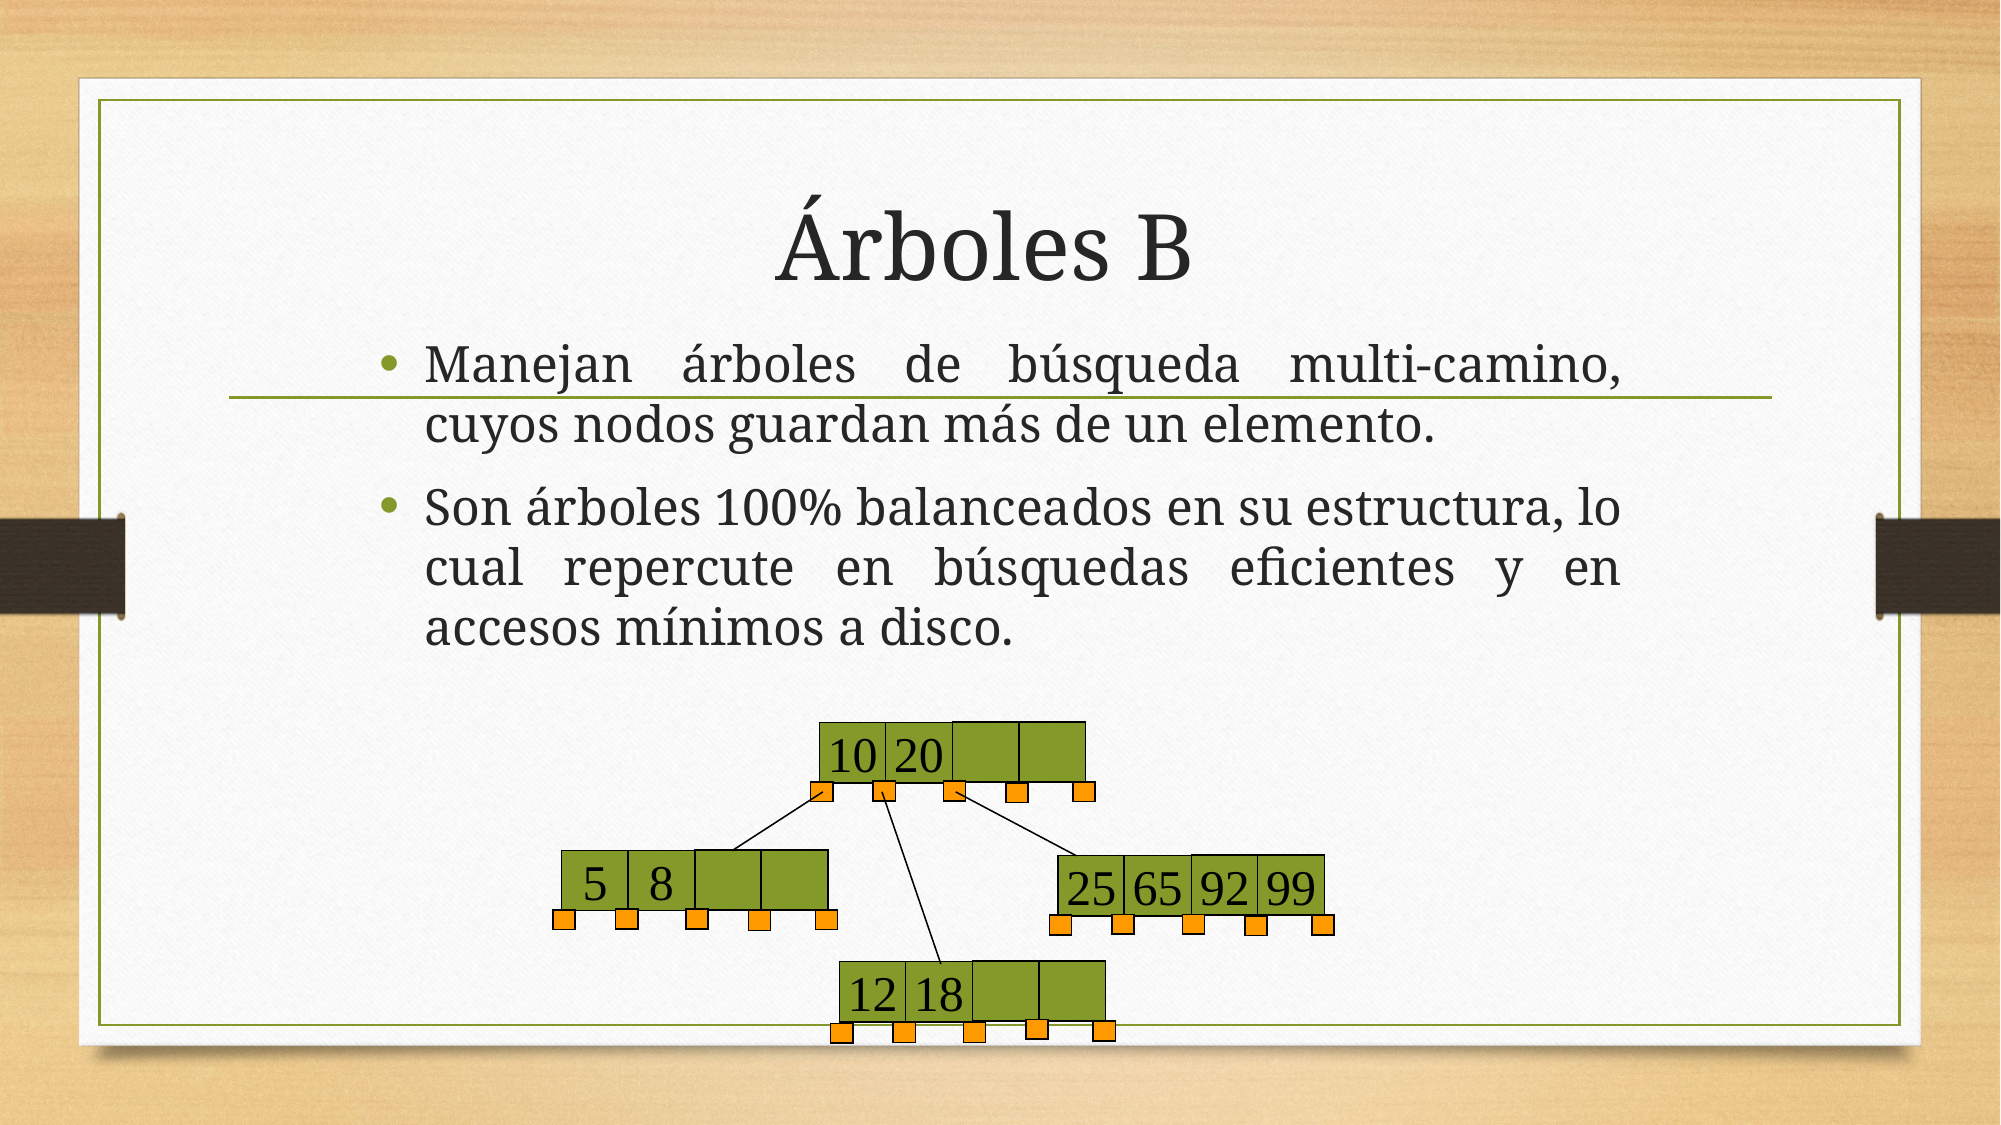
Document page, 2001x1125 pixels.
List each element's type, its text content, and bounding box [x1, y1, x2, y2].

text_box [972, 960, 1038, 1022]
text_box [1049, 854, 1335, 936]
text_box [1026, 1019, 1049, 1040]
text_box [1038, 960, 1106, 1022]
text_box [830, 1023, 853, 1044]
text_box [552, 849, 838, 931]
text_box [893, 1022, 916, 1043]
text_box 12 [839, 961, 905, 1022]
title Árboles B [198, 137, 1774, 352]
list Manejan árboles de búsqueda multi-camino, cuyos nodos guardan más de un elemento. Son árboles 100% balanceados en su estructura, lo cual repercute en búsquedas eficientes y en accesos mínimos a disco. [362, 324, 1638, 775]
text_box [810, 721, 1096, 803]
text_box [1093, 1021, 1116, 1041]
text_box 18 [905, 961, 972, 1022]
picture [0, 0, 2001, 1125]
text_box [963, 1022, 986, 1043]
